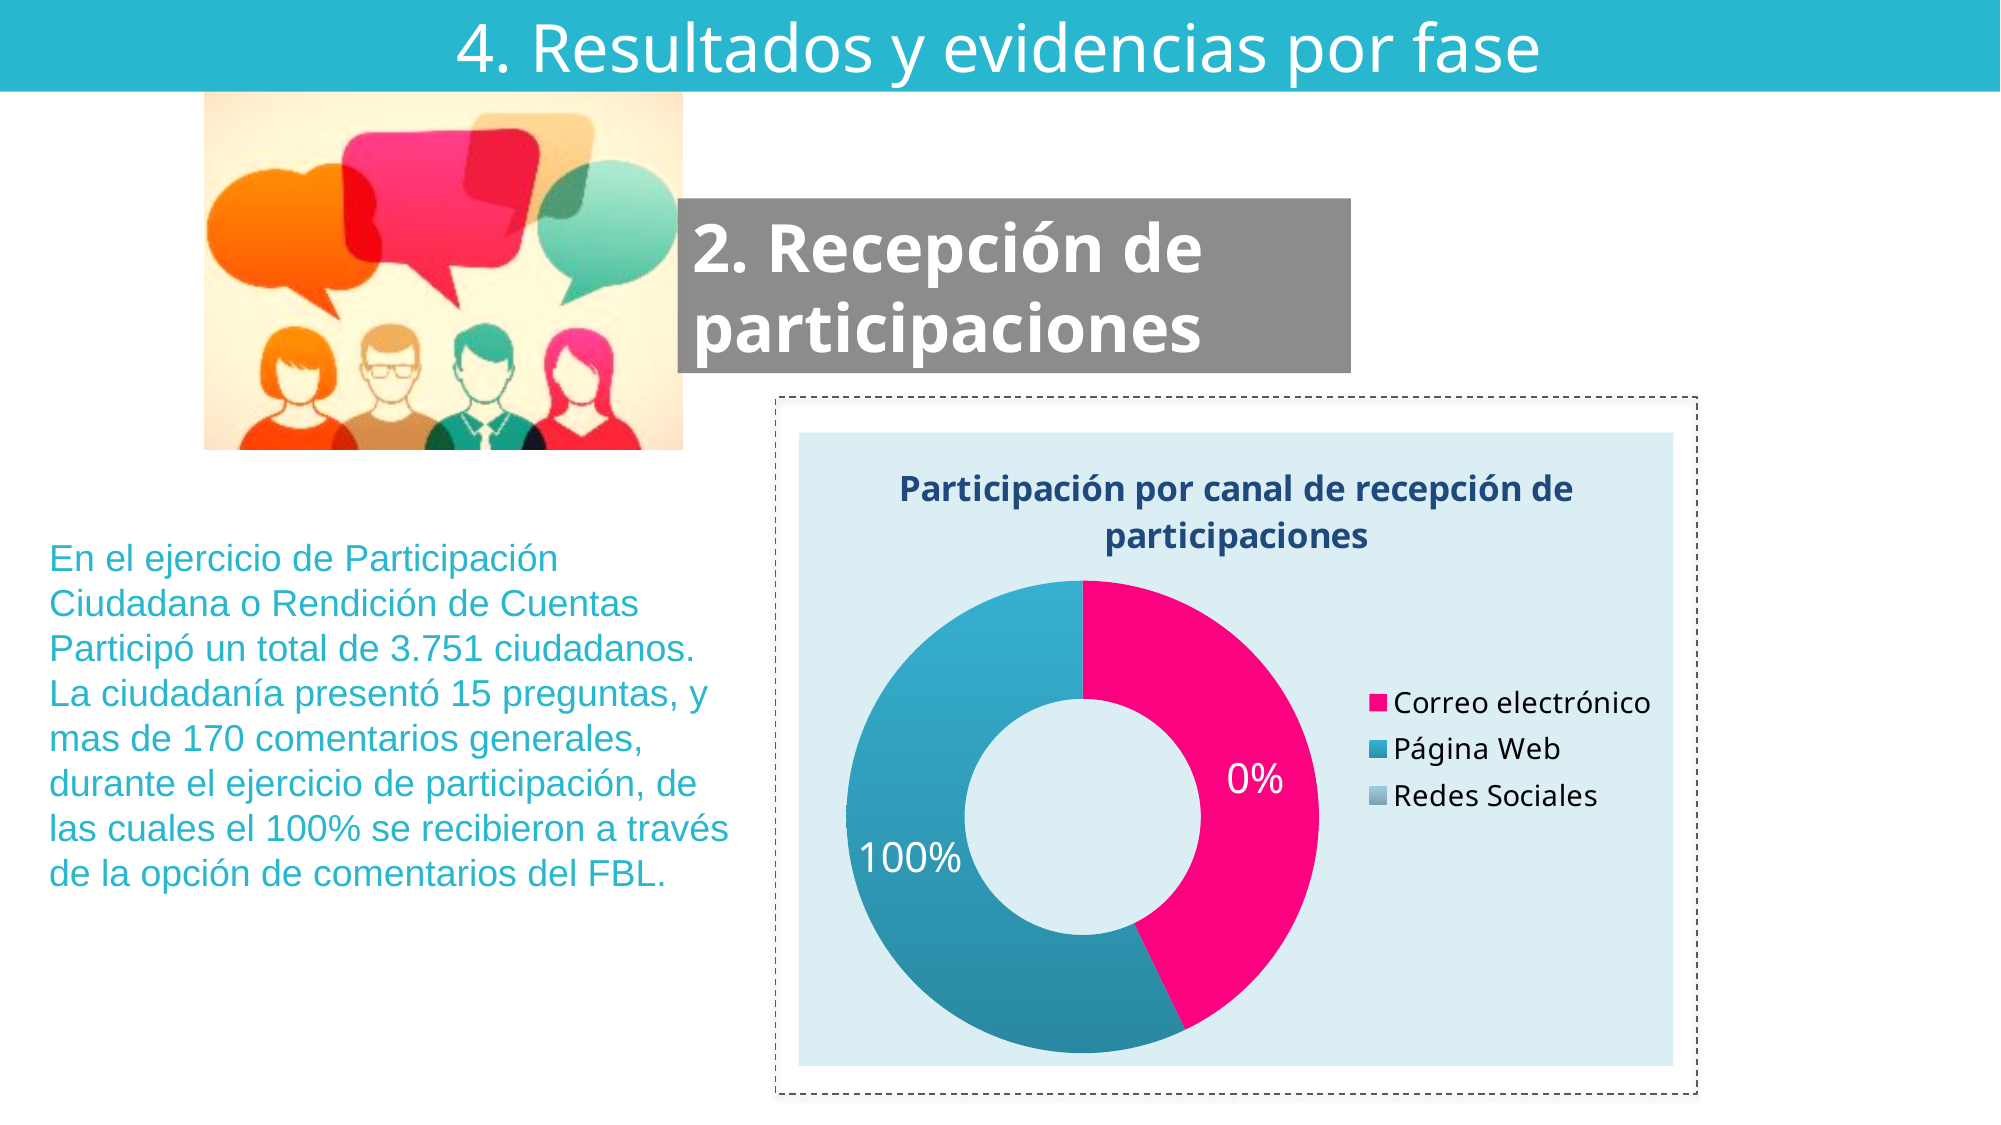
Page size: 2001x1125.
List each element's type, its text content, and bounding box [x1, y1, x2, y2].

text_box [775, 396, 1698, 1095]
text_box En el ejercicio de Participación Ciudadana o Rendición de Cuentas Participó un total de 3.751 ciudadanos. La ciudadanía presentó 15 preguntas, y mas de 170 comentarios generales, durante el ejercicio de participación, de las cuales el 100% se recibieron a través de la opción de comentarios del FBL. [34, 526, 750, 1051]
text_box 2. Recepción de participaciones [687, 198, 1351, 374]
text_box 4. Resultados y evidencias por fase [0, 0, 2000, 94]
chart [798, 432, 1674, 1067]
picture [204, 91, 684, 450]
